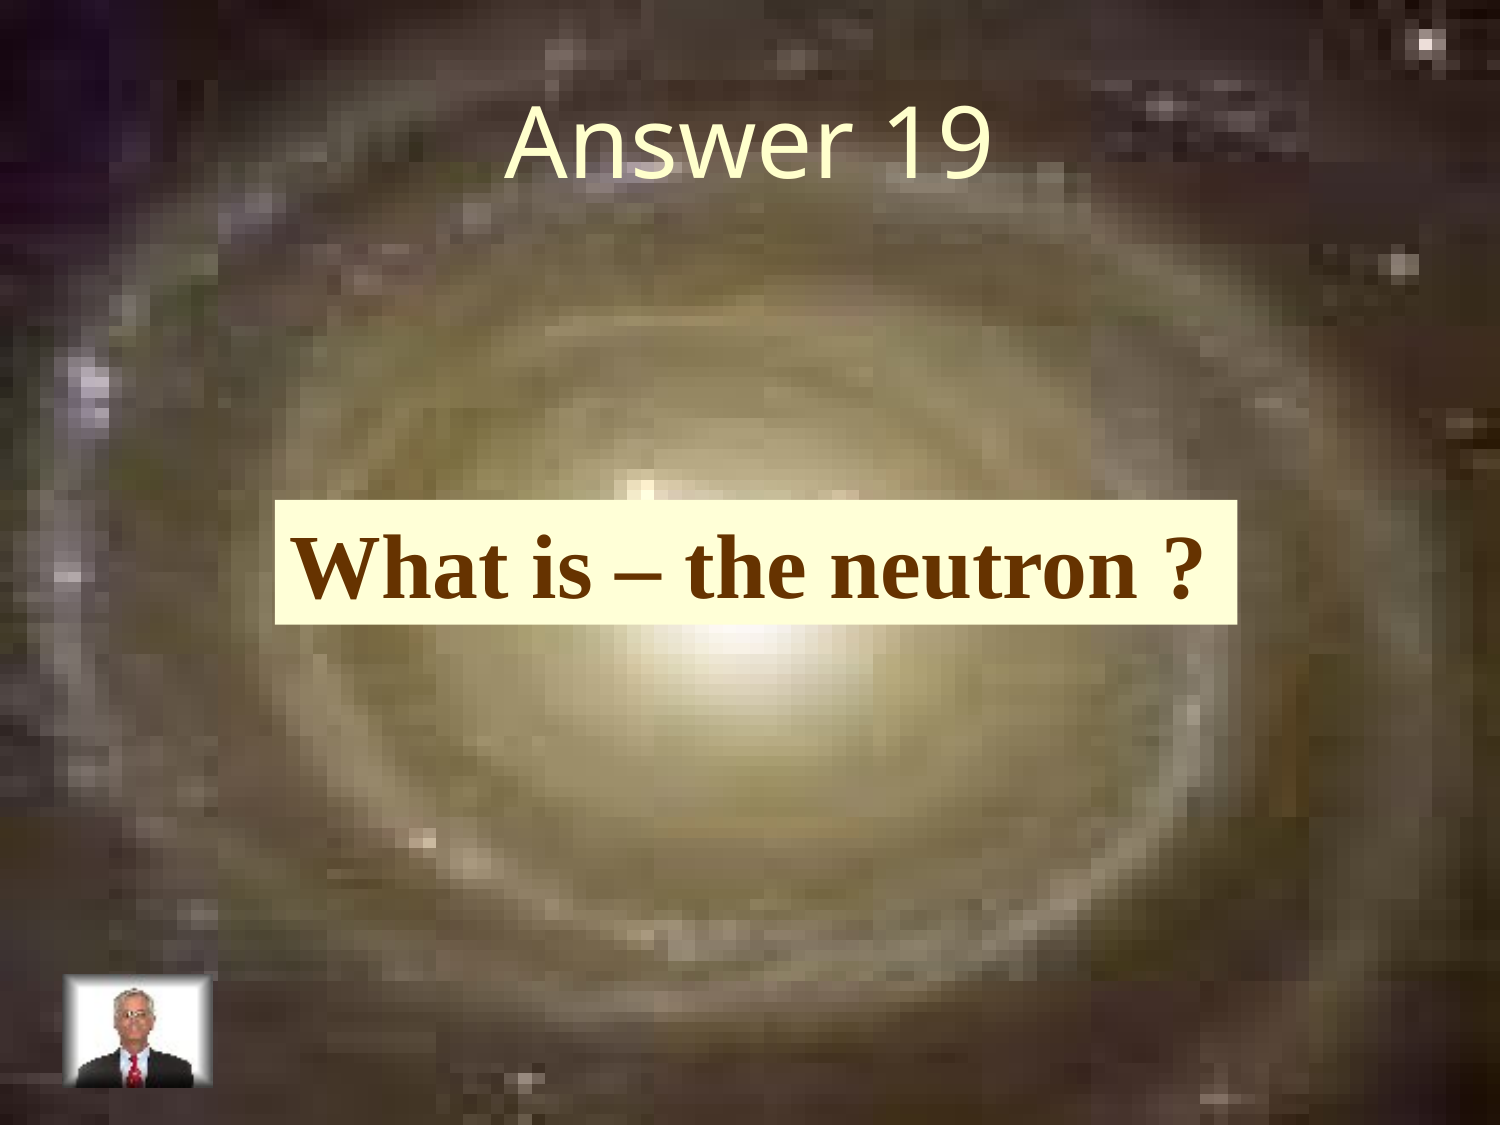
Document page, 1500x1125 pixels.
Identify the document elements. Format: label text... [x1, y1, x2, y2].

title Answer 19 [74, 44, 1426, 233]
text_box What is – the neutron ? [274, 499, 1238, 625]
picture [0, 0, 1500, 1125]
